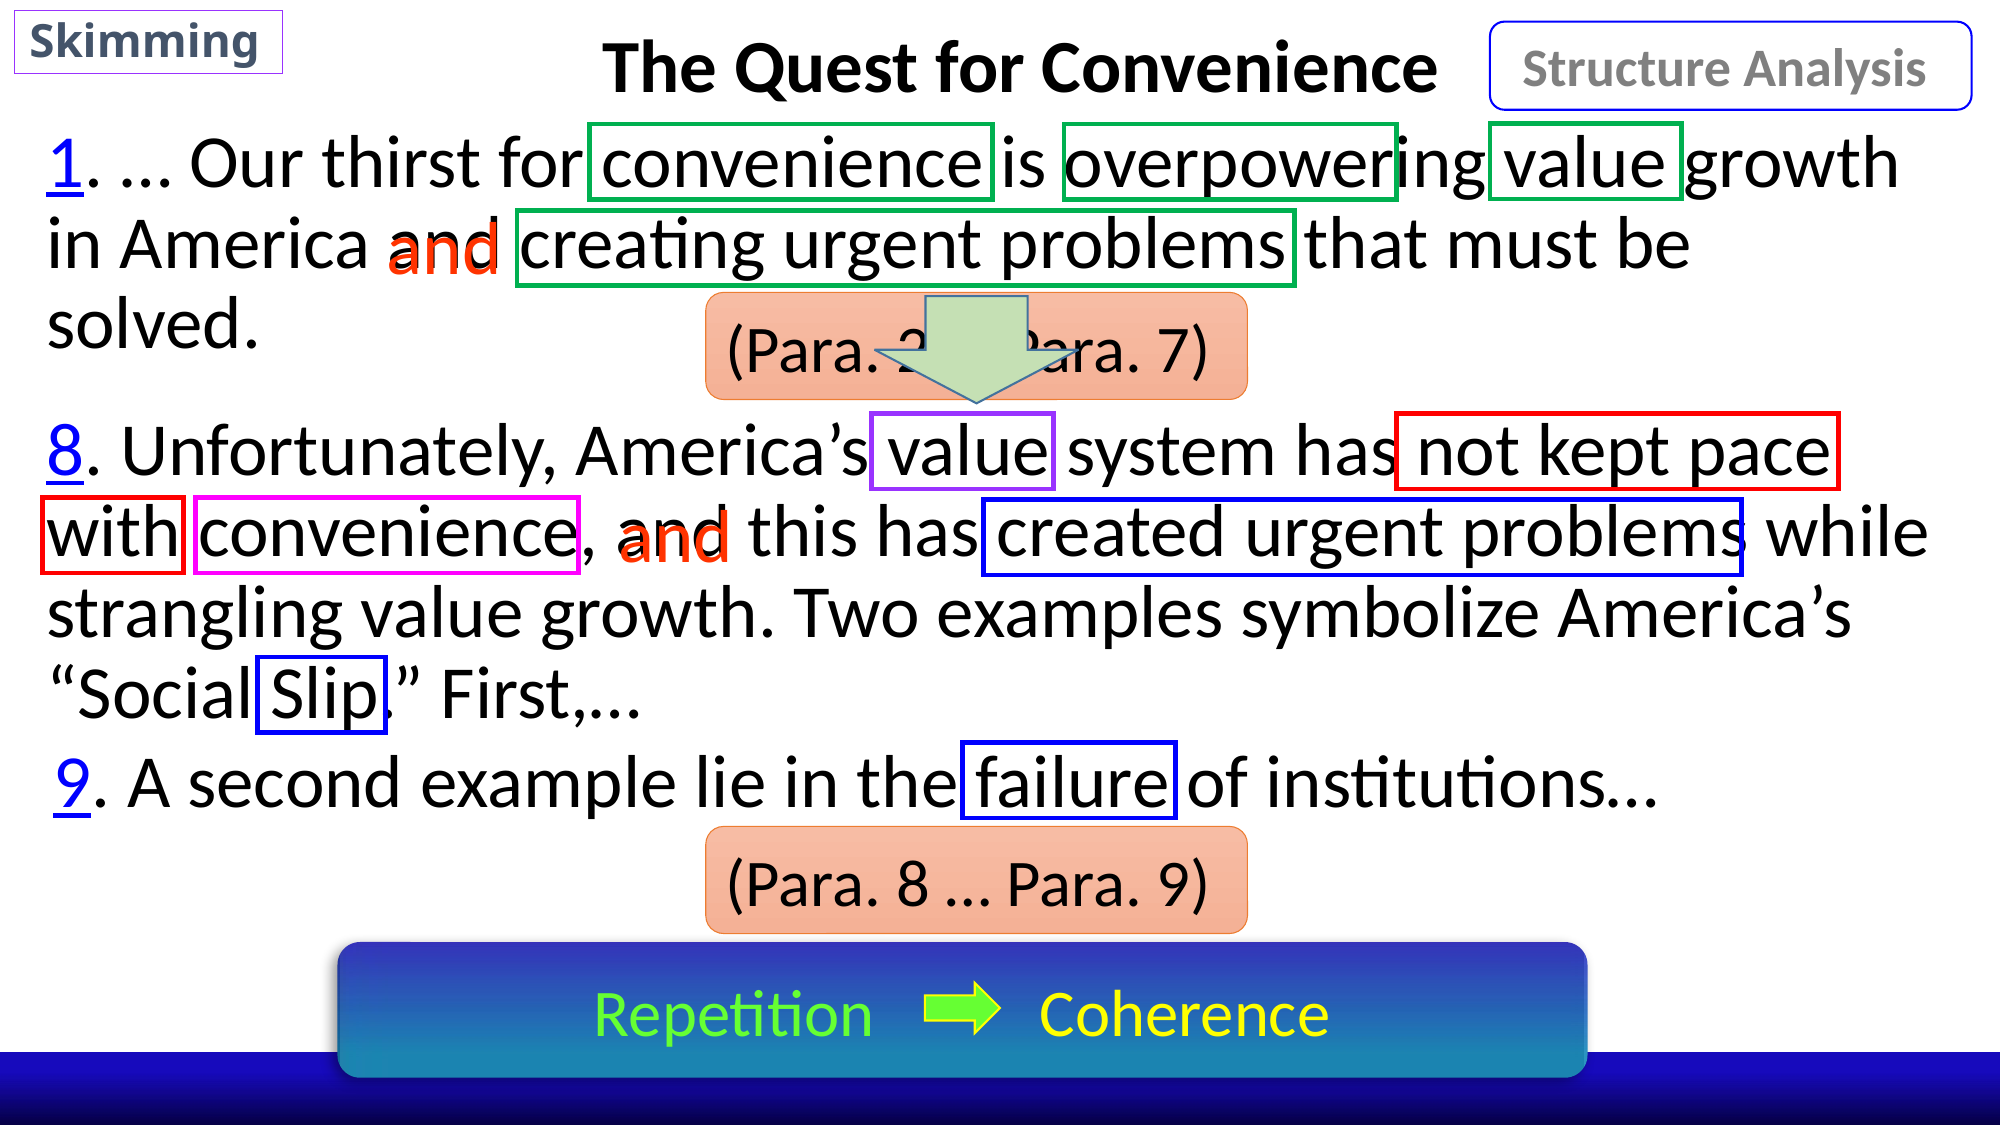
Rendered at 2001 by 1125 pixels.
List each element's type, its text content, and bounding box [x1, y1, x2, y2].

text_box [1063, 123, 1398, 200]
text_box [194, 497, 579, 574]
text_box and [371, 191, 534, 297]
text_box [588, 123, 993, 200]
list 1. … Our thirst for convenience is overpowering value growth in America and creating urgent problems that must be solved. [31, 114, 1922, 309]
text_box [256, 656, 386, 733]
text_box [1396, 413, 1840, 490]
text_box Skimming [14, 10, 283, 74]
text_box [1489, 123, 1683, 200]
text_box (Para. 2 … Para. 7) [705, 291, 1249, 401]
title The Quest for Convenience [416, 8, 1626, 114]
text_box and [603, 480, 766, 586]
text_box [516, 209, 1296, 287]
text_box [42, 497, 185, 574]
text_box 8. Unfortunately, America’s value system has not kept pace with convenience, and this has created urgent problems while strangling value growth. Two examples symbolize America’s “Social Slip.” First,… [31, 403, 1954, 746]
text_box [871, 413, 1054, 490]
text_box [233, 942, 1691, 1078]
text_box [1488, 20, 1973, 111]
text_box [961, 742, 1176, 819]
text_box [983, 499, 1743, 576]
picture [0, 1052, 2000, 1125]
text_box [874, 295, 1080, 405]
text_box (Para. 8 … Para. 9) [705, 885, 1249, 935]
text_box 9. A second example lie in the failure of institutions… [38, 735, 1929, 885]
